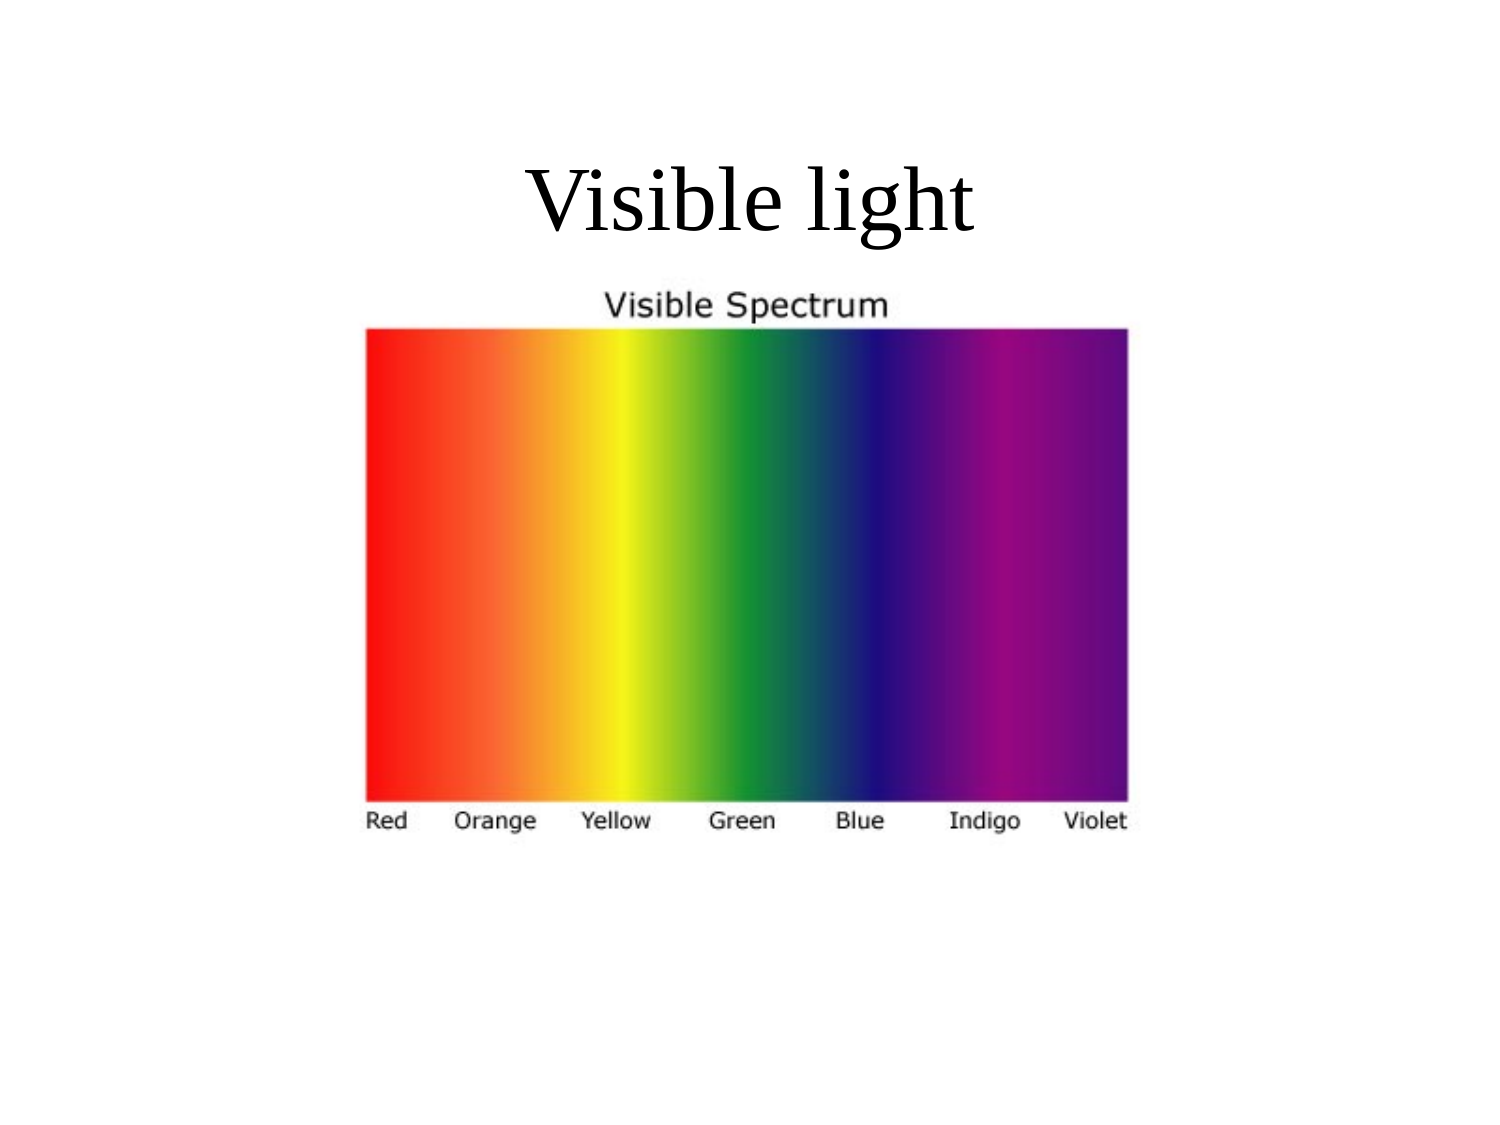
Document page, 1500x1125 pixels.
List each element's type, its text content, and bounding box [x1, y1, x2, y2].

picture [299, 262, 1210, 889]
title Visible light [112, 99, 1388, 288]
